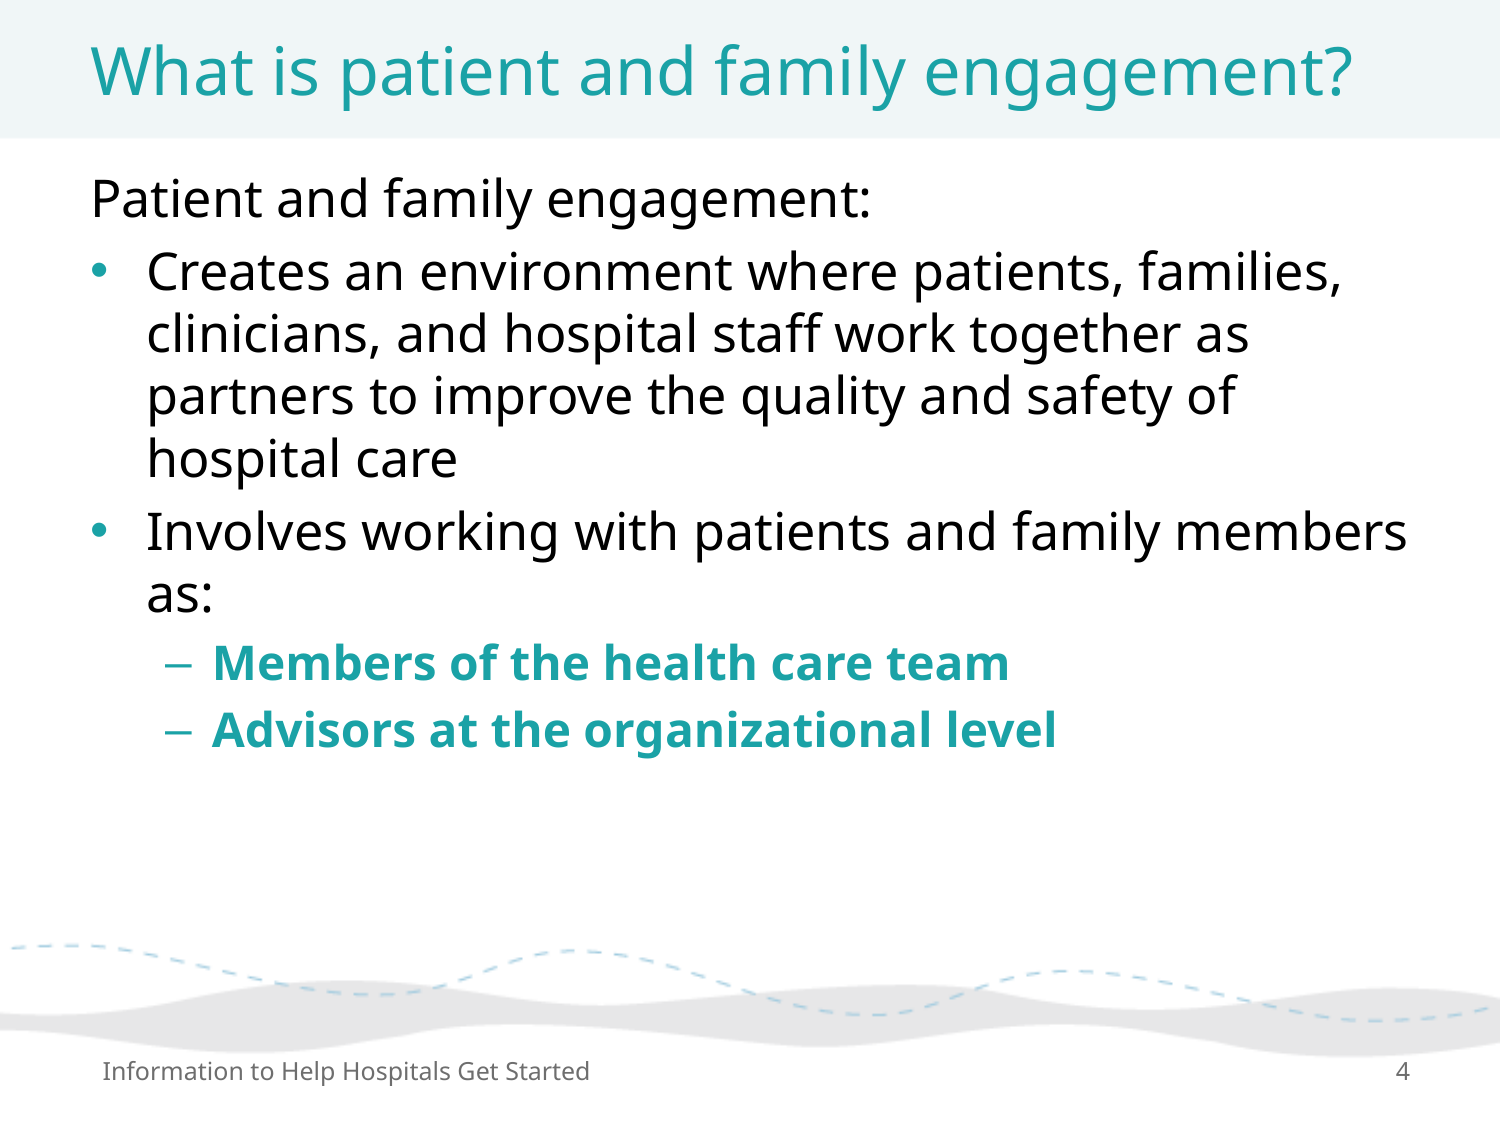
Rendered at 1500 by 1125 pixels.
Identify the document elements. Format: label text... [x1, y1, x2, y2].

list Patient and family engagement: Creates an environment where patients, families, clinicians, and hospital staff work together as partners to improve the quality and safety of hospital care Involves working with patients and family members as: Members of the health care team Advisors at the organizational level [75, 157, 1425, 900]
picture [0, 0, 1500, 1125]
title What is patient and family engagement? [75, 0, 1425, 138]
slide_number 4 [1074, 1042, 1425, 1103]
footer Information to Help Hospitals Get Started [87, 1042, 763, 1103]
